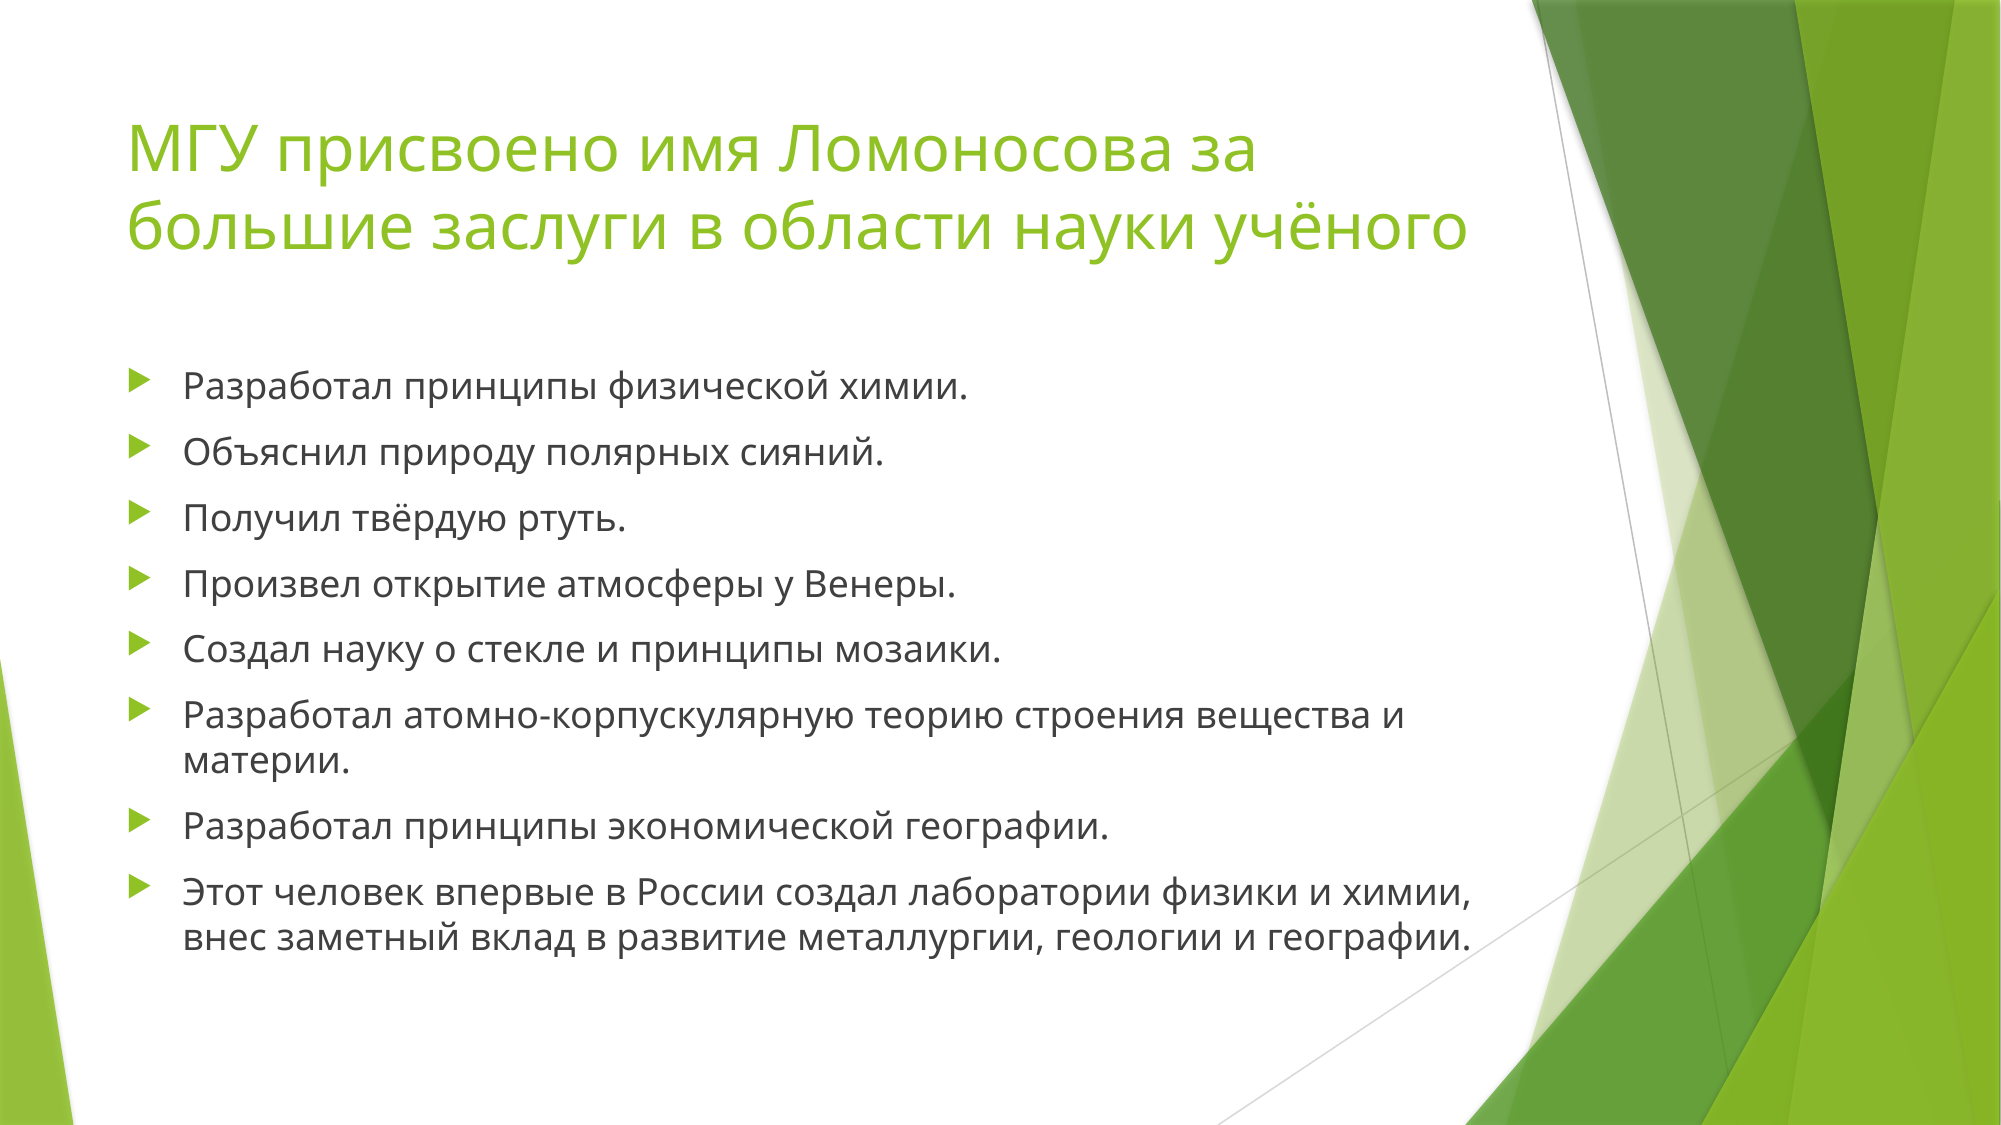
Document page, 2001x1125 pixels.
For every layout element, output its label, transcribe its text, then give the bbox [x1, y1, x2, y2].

list Разработал принципы физической химии. Объяснил природу полярных сияний. Получил твёрдую ртуть. Произвел открытие атмосферы у Венеры. Создал науку о стекле и принципы мозаики. Разработал атомно-корпускулярную теорию строения вещества и материи. Разработал принципы экономической географии. Этот человек впервые в России создал лаборатории физики и химии, внес заметный вклад в развитие металлургии, геологии и географии. [111, 354, 1522, 992]
title МГУ присвоено имя Ломоносова за большие заслуги в области науки учёного [111, 99, 1522, 317]
